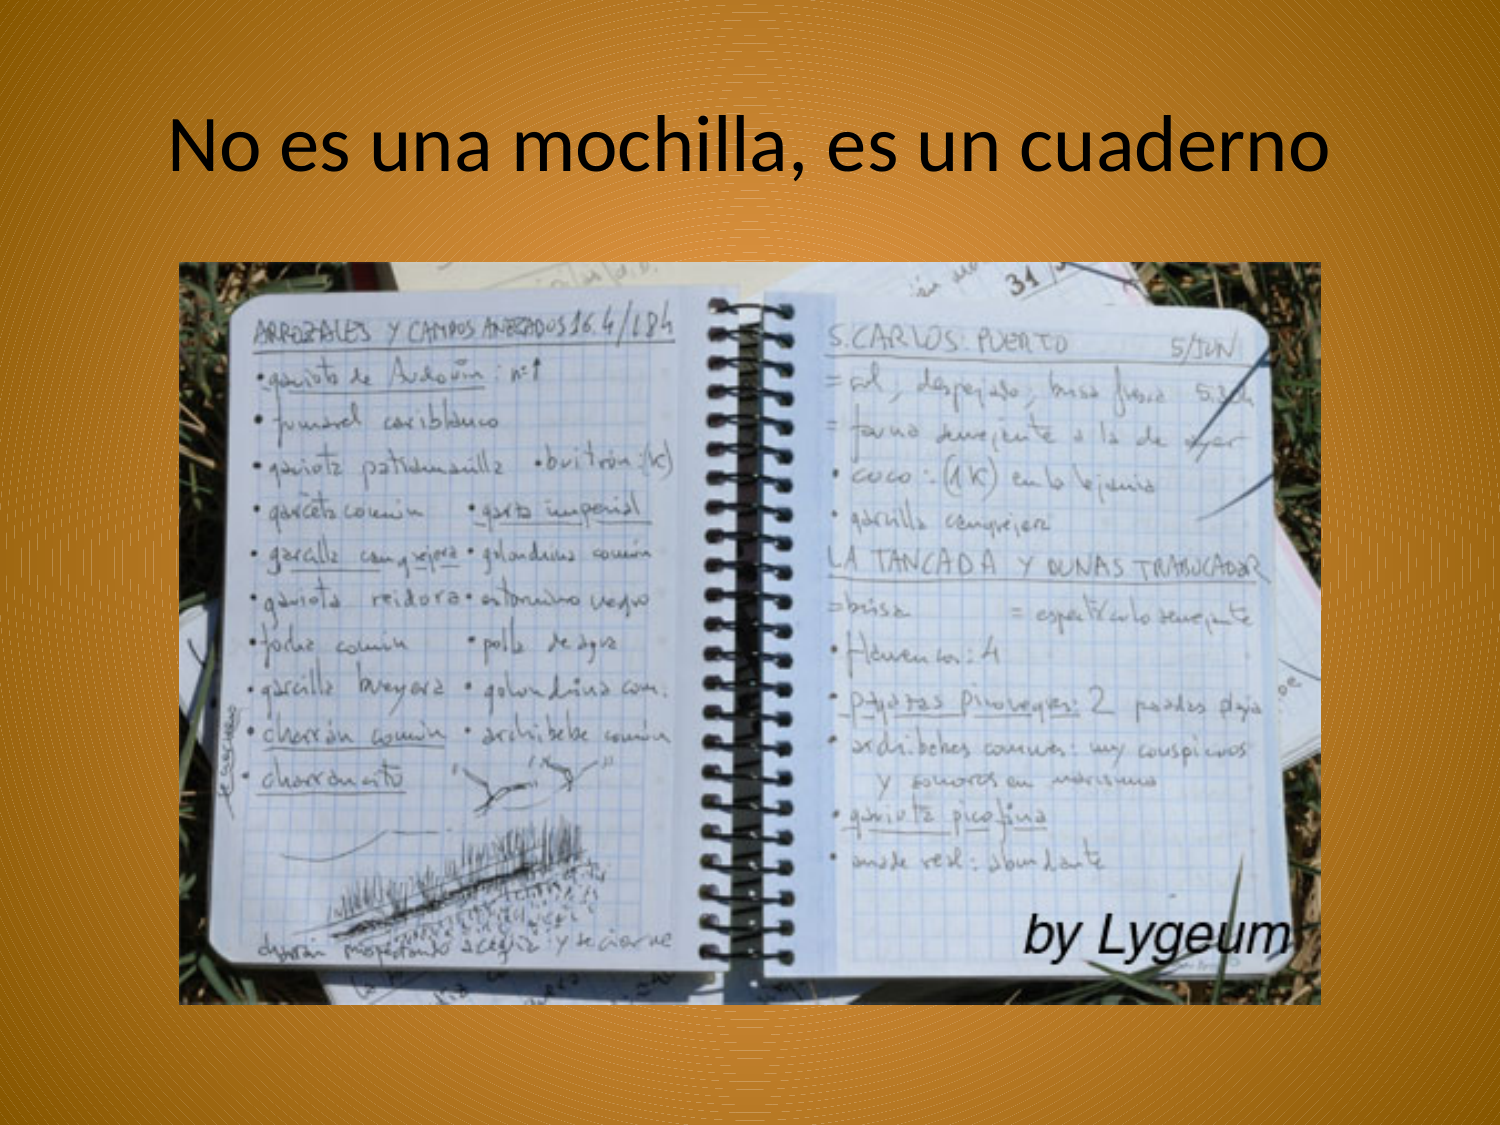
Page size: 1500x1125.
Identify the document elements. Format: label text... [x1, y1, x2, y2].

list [74, 262, 1426, 1006]
title No es una mochilla, es un cuaderno [75, 45, 1425, 233]
